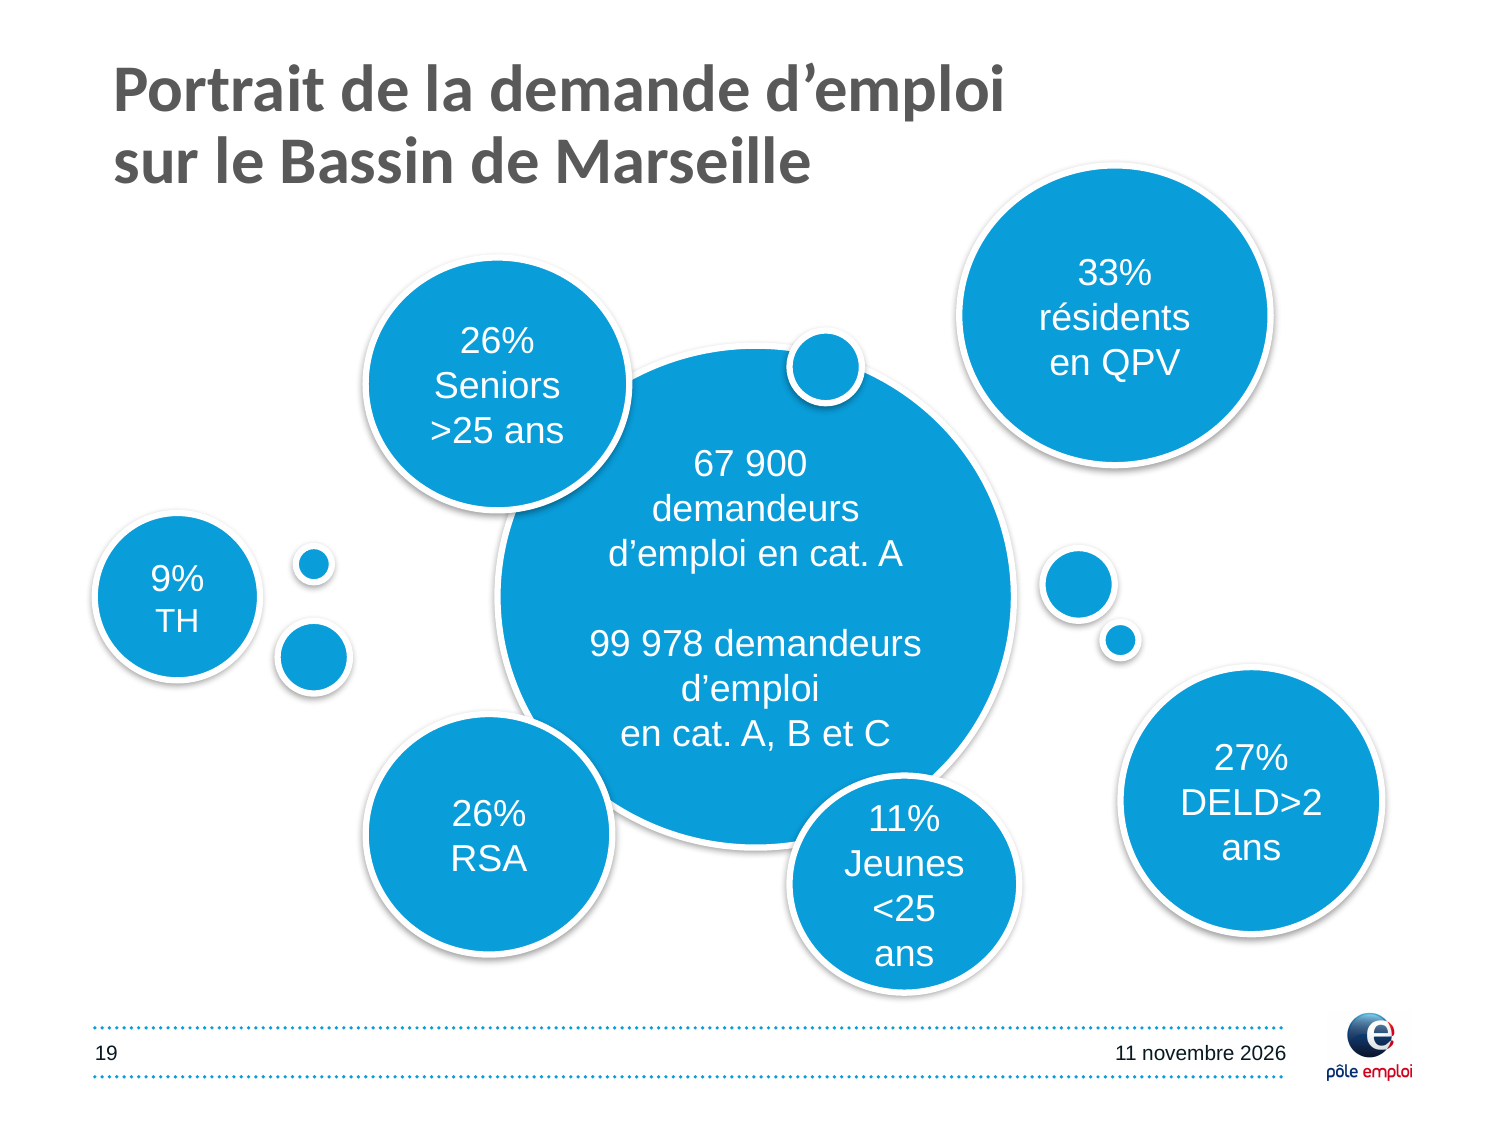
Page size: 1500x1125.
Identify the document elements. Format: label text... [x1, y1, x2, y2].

text_box [1039, 544, 1118, 624]
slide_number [944, 1027, 1287, 1077]
text_box 67 900 demandeurs d’emploi en cat. A 99 978 demandeurs d’emploi en cat. A, B et C [494, 342, 1018, 851]
picture [1327, 1010, 1412, 1081]
text_box 33% résidents en QPV [956, 162, 1274, 469]
slide_number 19 [94, 1027, 216, 1077]
text_box 27% DELD>2 ans [1117, 663, 1386, 938]
text_box 11% Jeunes <25 ans [786, 772, 1023, 996]
text_box 26% Seniors >25 ans [362, 254, 633, 514]
text_box [786, 327, 866, 407]
text_box Portrait de la demande d’emploi sur le Bassin de Marseille [24, 24, 1438, 258]
text_box [274, 617, 354, 697]
text_box 26% RSA [362, 710, 616, 958]
text_box 9% TH [91, 509, 264, 684]
text_box [1099, 618, 1142, 662]
text_box [292, 542, 336, 586]
